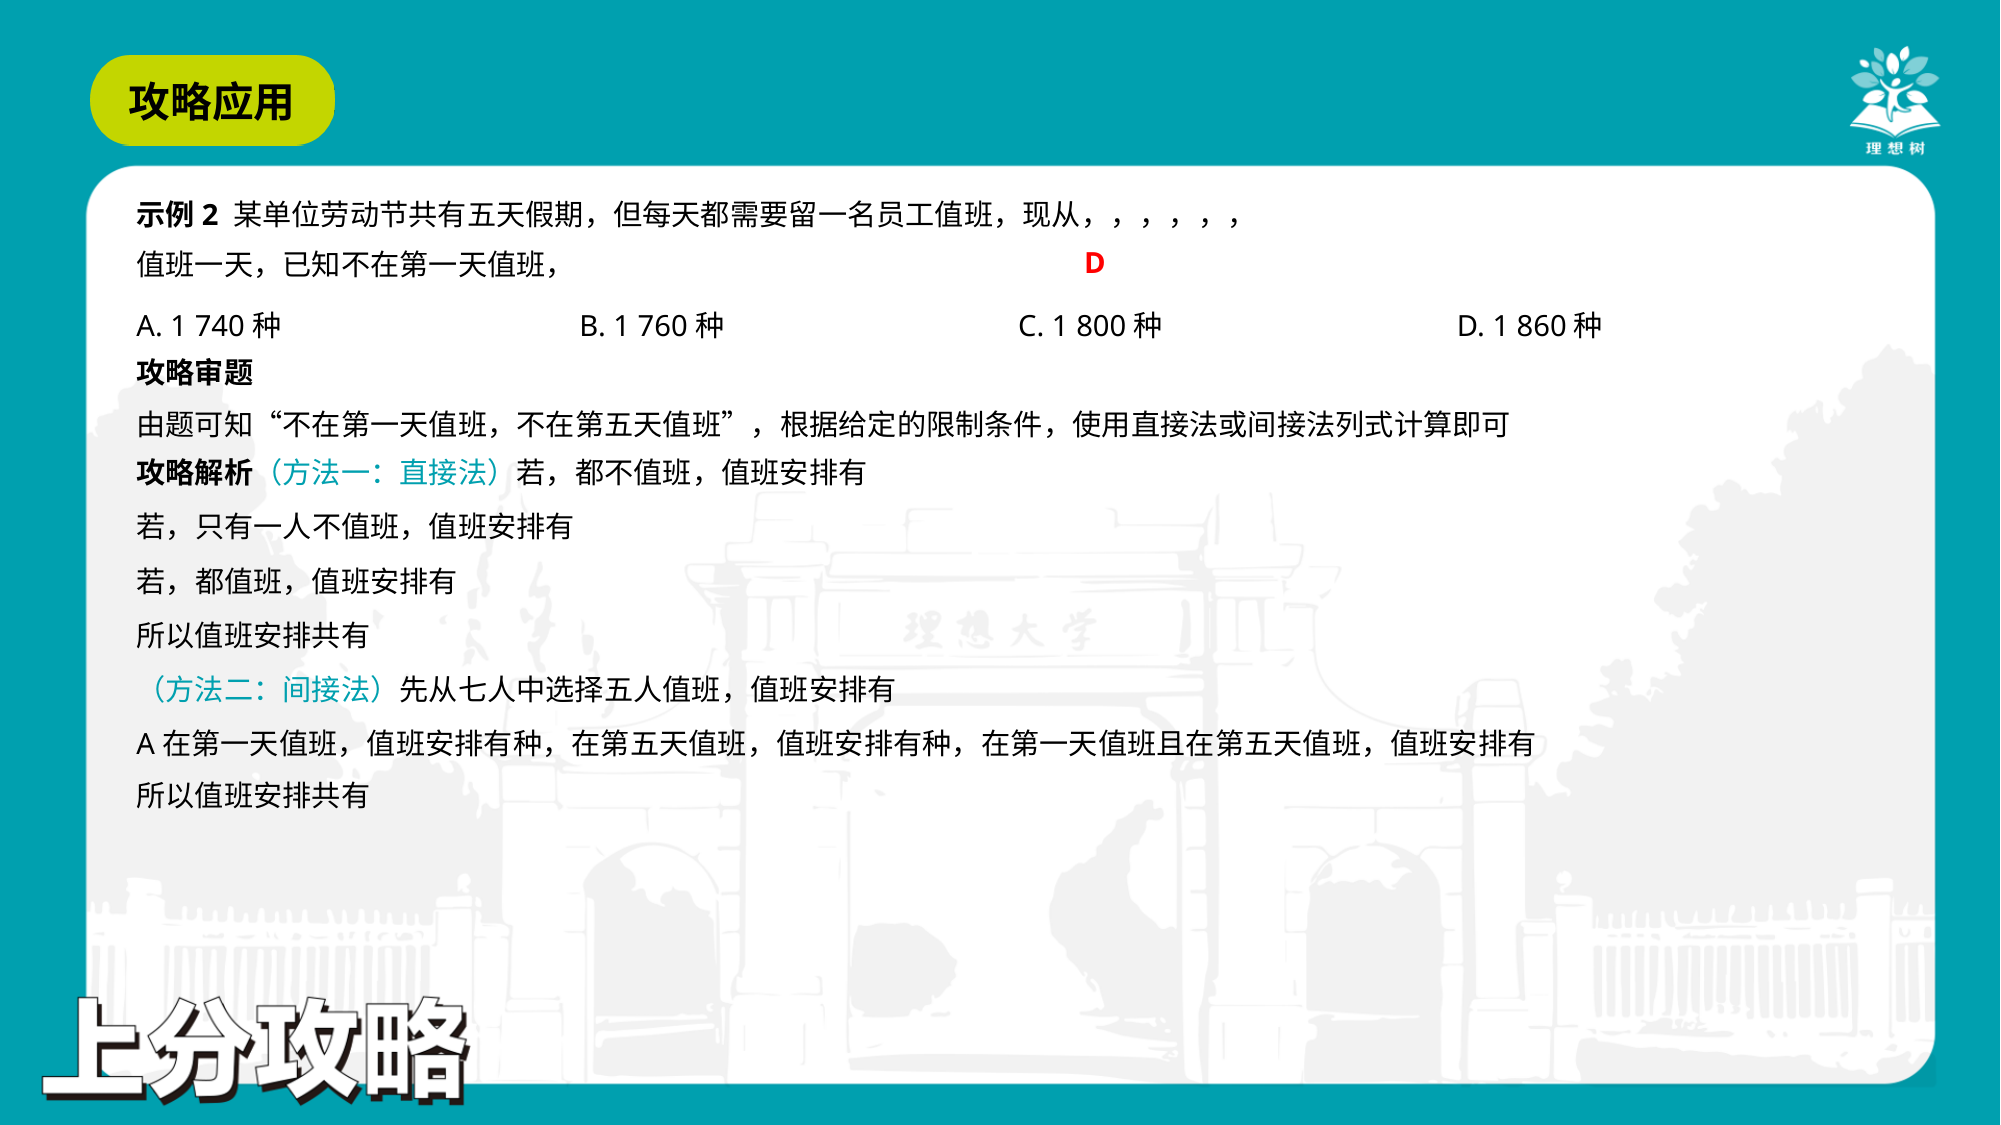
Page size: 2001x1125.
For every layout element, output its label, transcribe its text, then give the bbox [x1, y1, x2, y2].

picture [0, 0, 2000, 1125]
text_box D [1077, 229, 1113, 274]
text_box A. 1 740种 B. 1 760种 C. 1 800种 D. 1 860种 [136, 277, 1865, 336]
